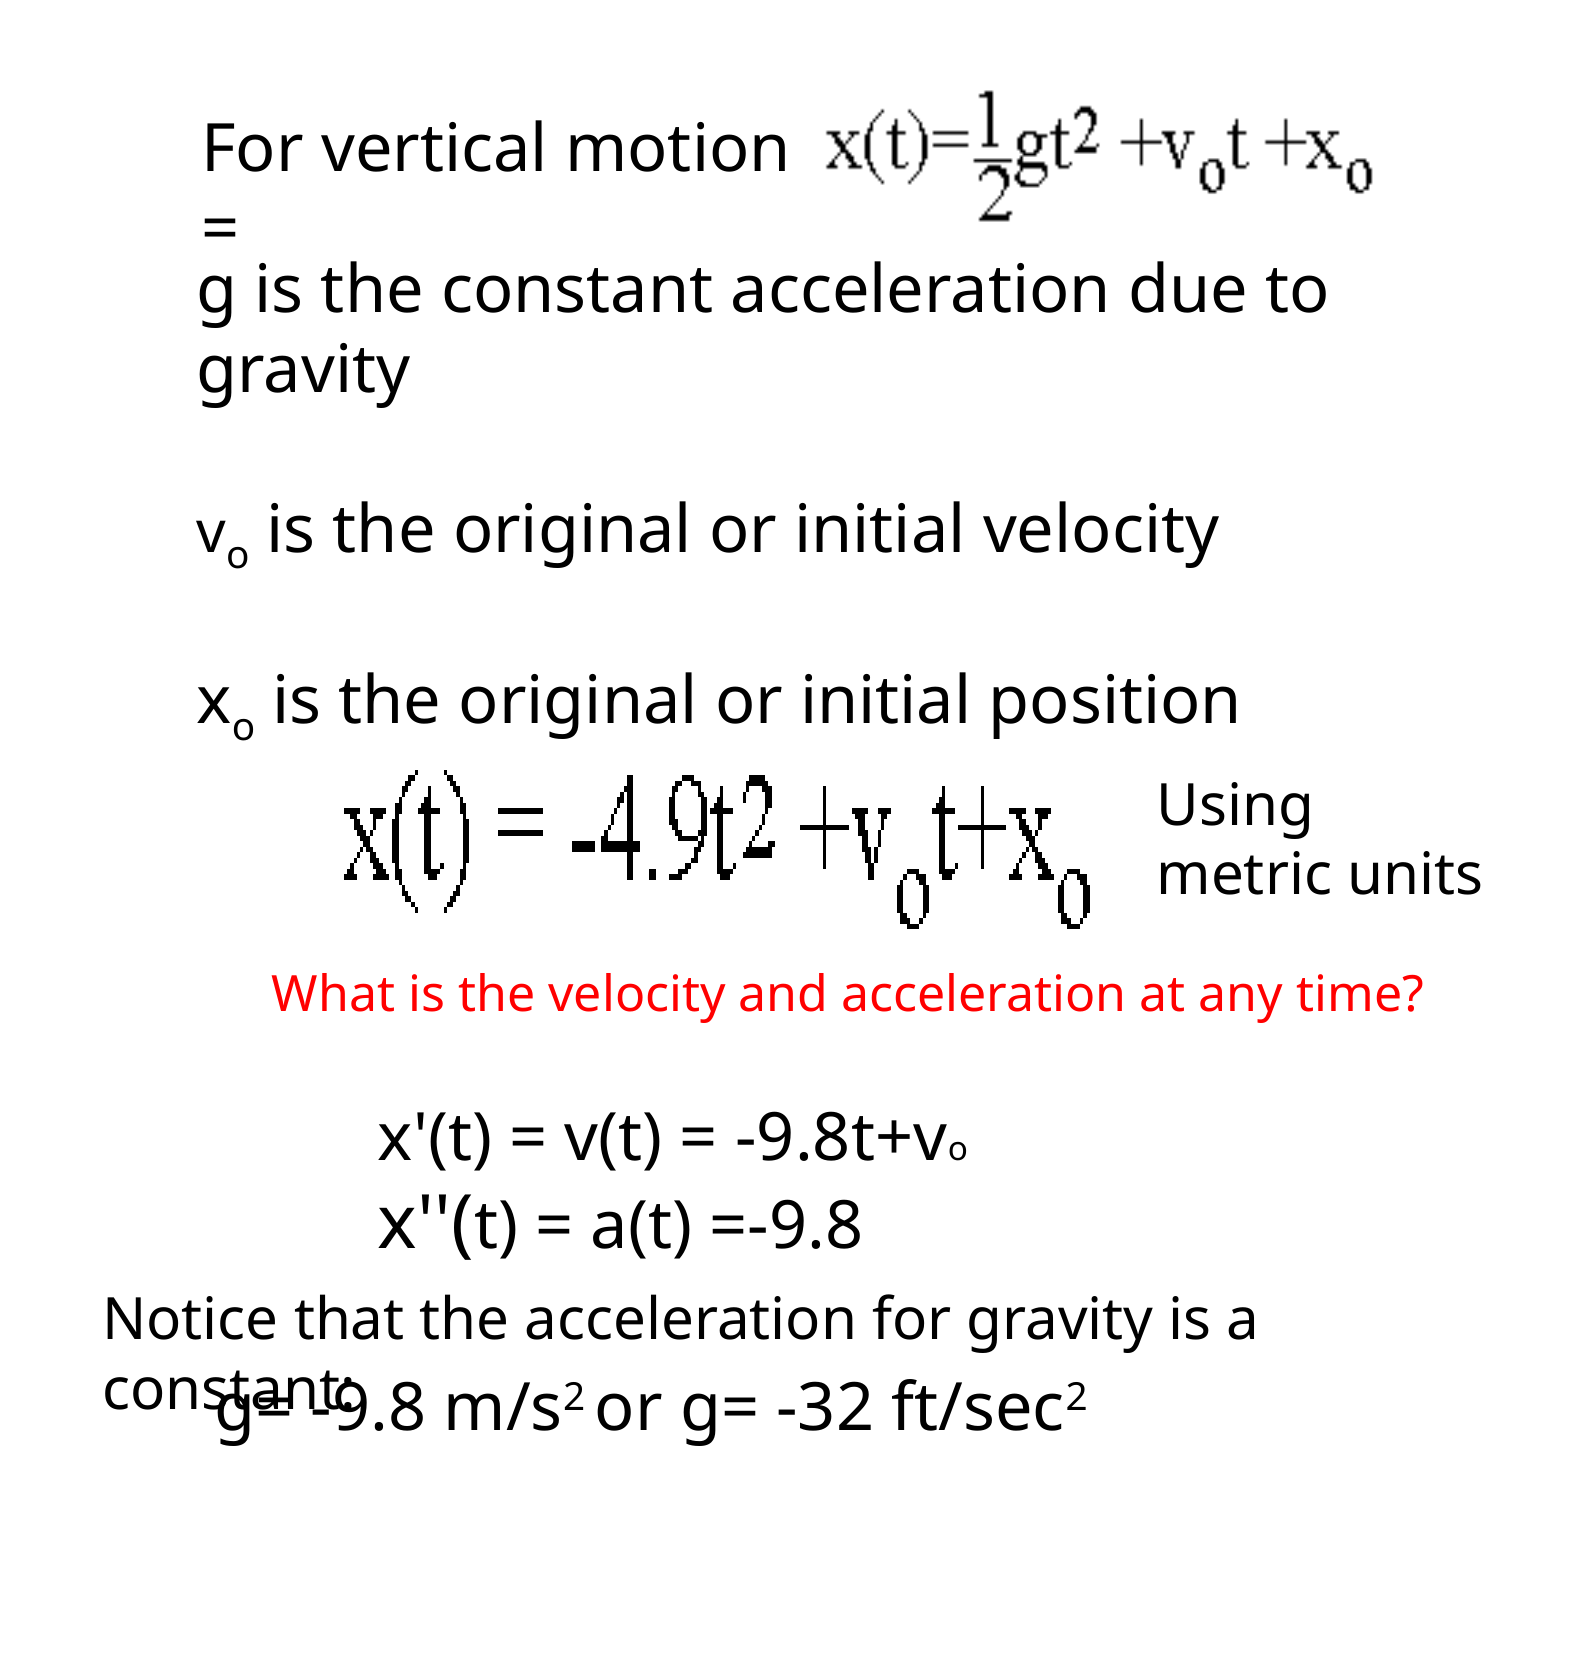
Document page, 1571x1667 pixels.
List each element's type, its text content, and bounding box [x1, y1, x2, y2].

text_box What is the velocity and acceleration at any time? [257, 954, 1440, 1030]
picture [338, 759, 1101, 947]
text_box For vertical motion = [186, 97, 823, 272]
picture [822, 83, 1378, 228]
text_box g= -9.8 m/s2 or g= -32 ft/sec2 [199, 1429, 1317, 1451]
text_box Notice that the acceleration for gravity is a constant: [87, 1273, 1463, 1429]
text_box g is the constant acceleration due to gravity vo is the original or initial velocity xo is the original or initial position [181, 238, 1369, 756]
text_box x'(t) = v(t) = -9.8t+vo x''(t) = a(t) =-9.8 [363, 1086, 1048, 1272]
text_box Using metric units [1142, 759, 1511, 914]
